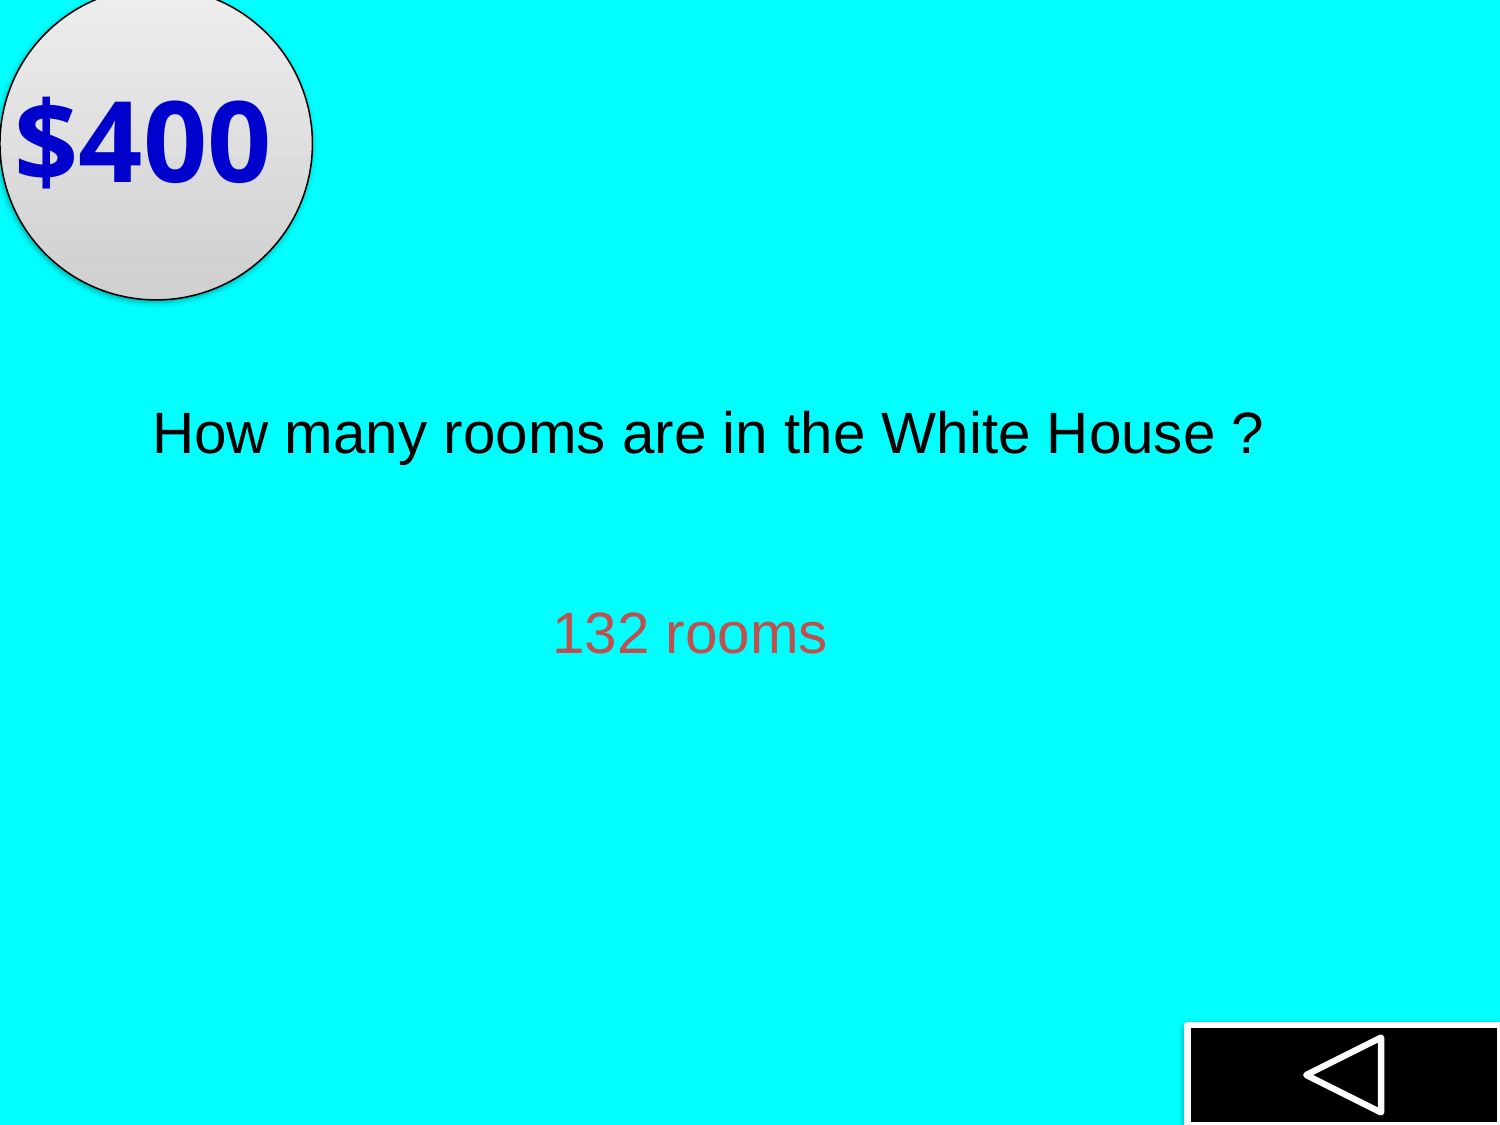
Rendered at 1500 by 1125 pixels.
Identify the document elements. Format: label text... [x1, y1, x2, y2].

text_box How many rooms are in the White House ? [137, 387, 1313, 473]
text_box [22, 0, 291, 62]
text_box [15, 213, 298, 301]
text_box 132 rooms [537, 587, 863, 673]
text_box [1184, 1022, 1500, 1125]
text_box $400 [0, 62, 1425, 213]
